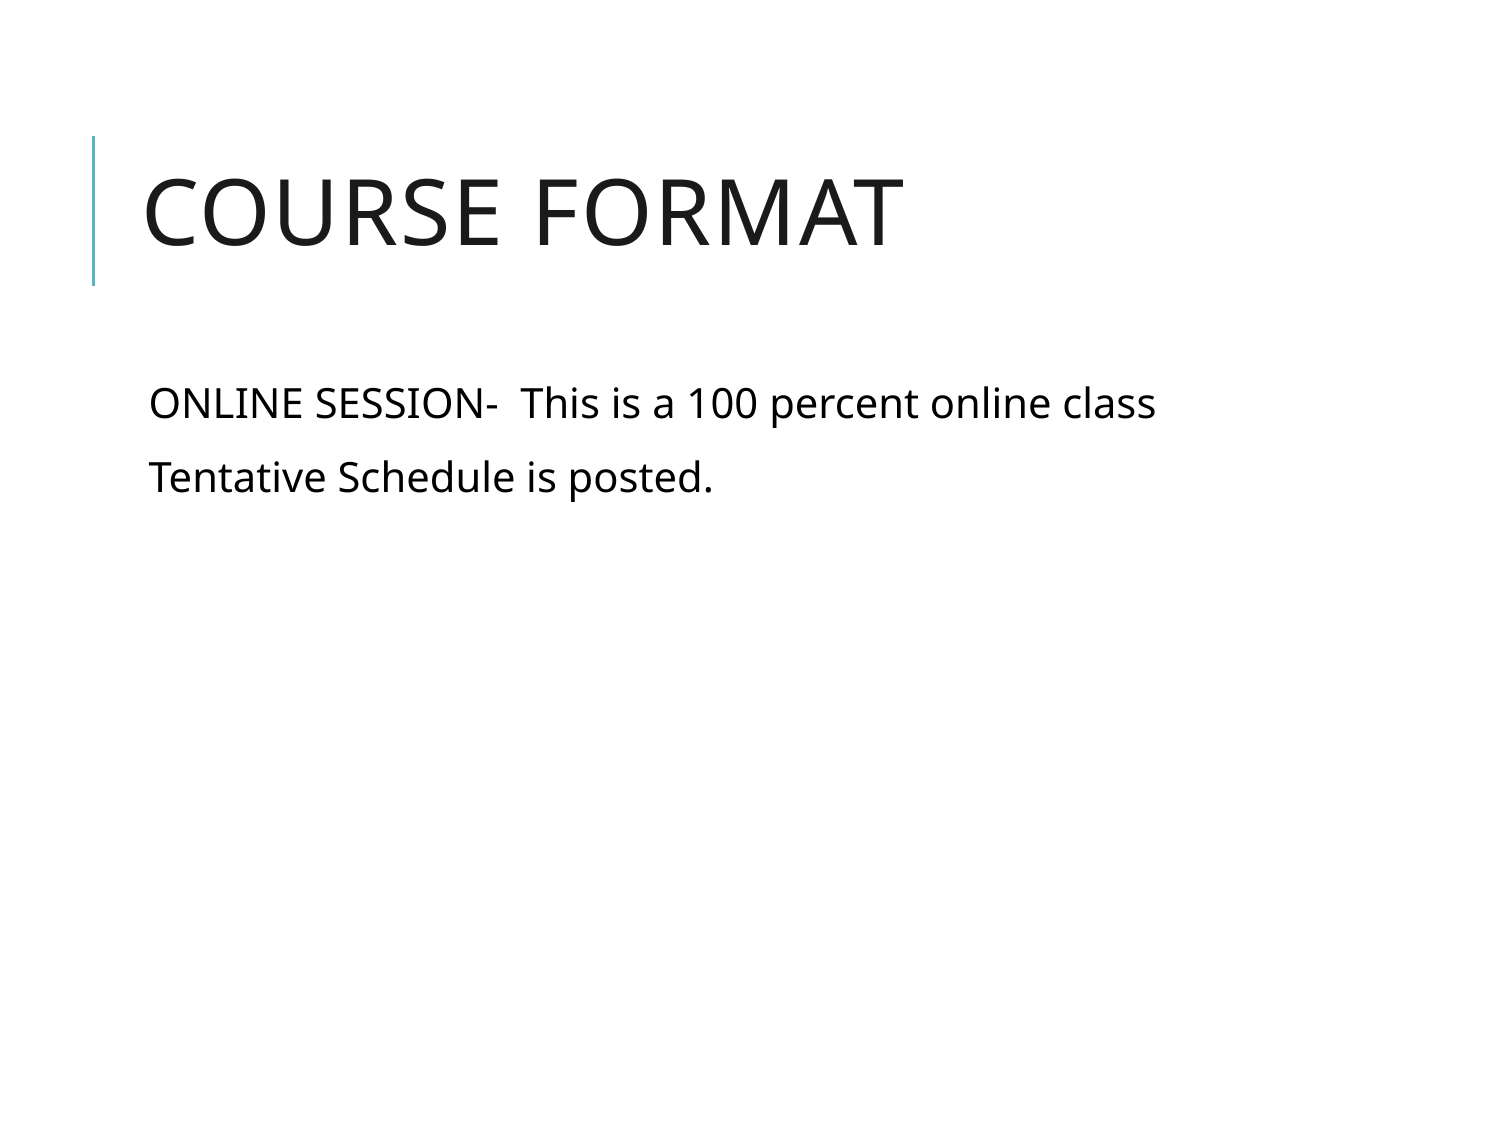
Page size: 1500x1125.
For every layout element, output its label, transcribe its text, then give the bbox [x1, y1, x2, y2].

title Course Format [126, 96, 1322, 342]
list ONLINE SESSION- This is a 100 percent online class Tentative Schedule is posted. [126, 375, 1322, 1035]
